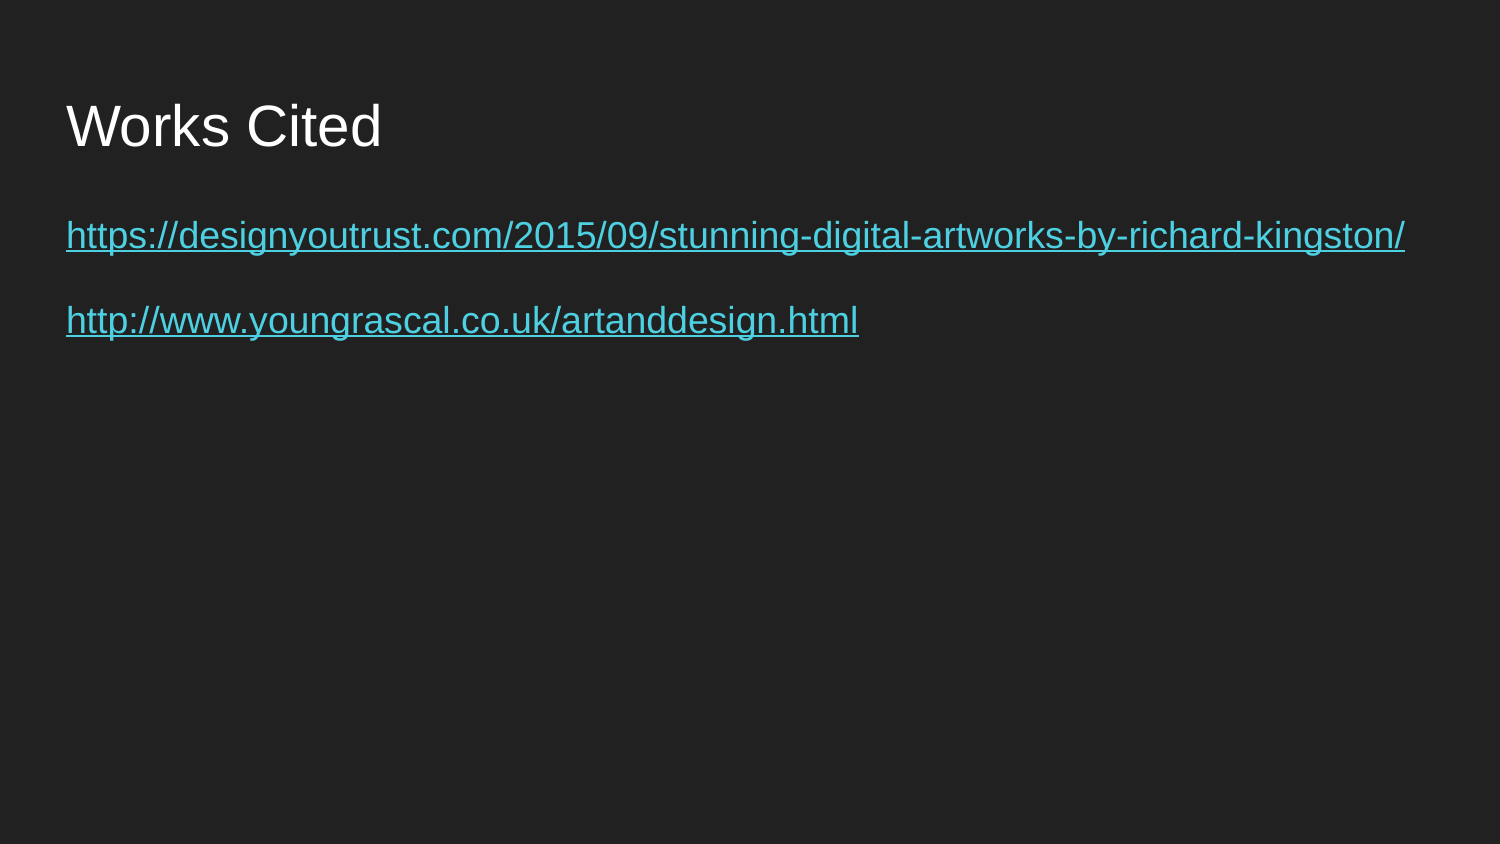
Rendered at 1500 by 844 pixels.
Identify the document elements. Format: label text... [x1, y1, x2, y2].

list https://designyoutrust.com/2015/09/stunning-digital-artworks-by-richard-kingston/ http://www.youngrascal.co.uk/artanddesign.html [51, 189, 1449, 750]
title Works Cited [51, 72, 1449, 167]
